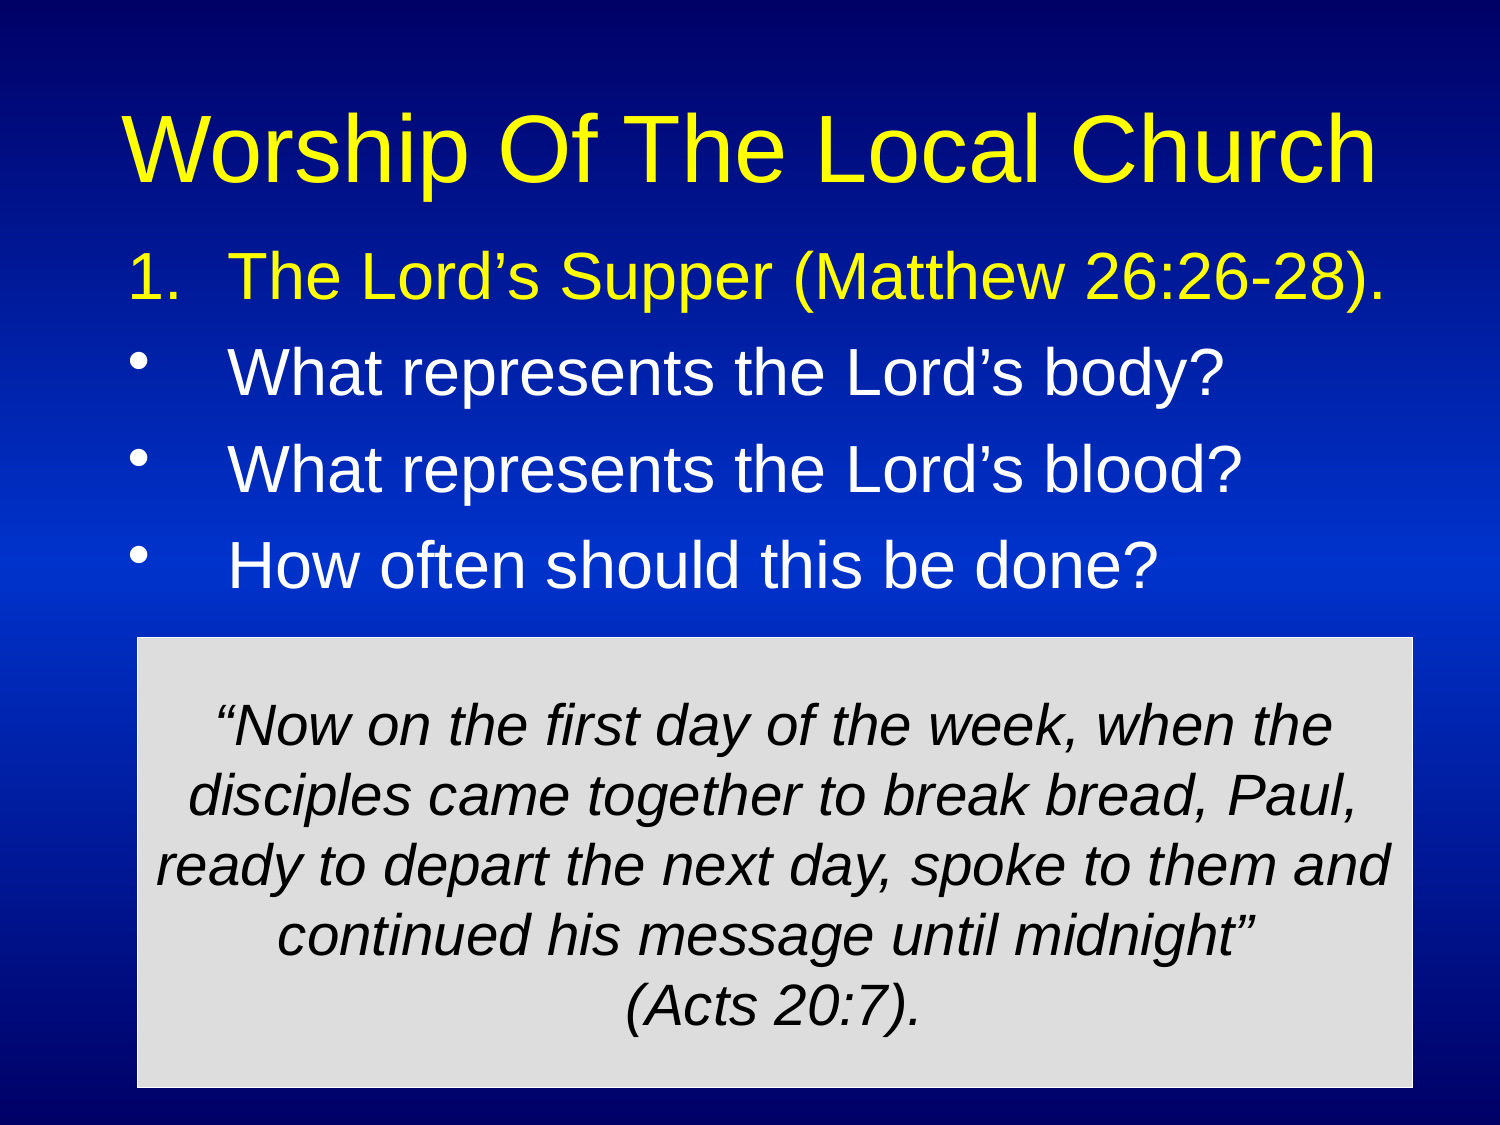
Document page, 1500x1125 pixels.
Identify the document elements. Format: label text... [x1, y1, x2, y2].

list The Lord’s Supper (Matthew 26:26-28). What represents the Lord’s body? What represents the Lord’s blood? How often should this be done? [112, 224, 1463, 1125]
text_box “Now on the first day of the week, when the disciples came together to break bread, Paul, ready to depart the next day, spoke to them and continued his message until midnight” (Acts 20:7). [137, 637, 1413, 1088]
title Worship Of The Local Church [37, 50, 1463, 238]
